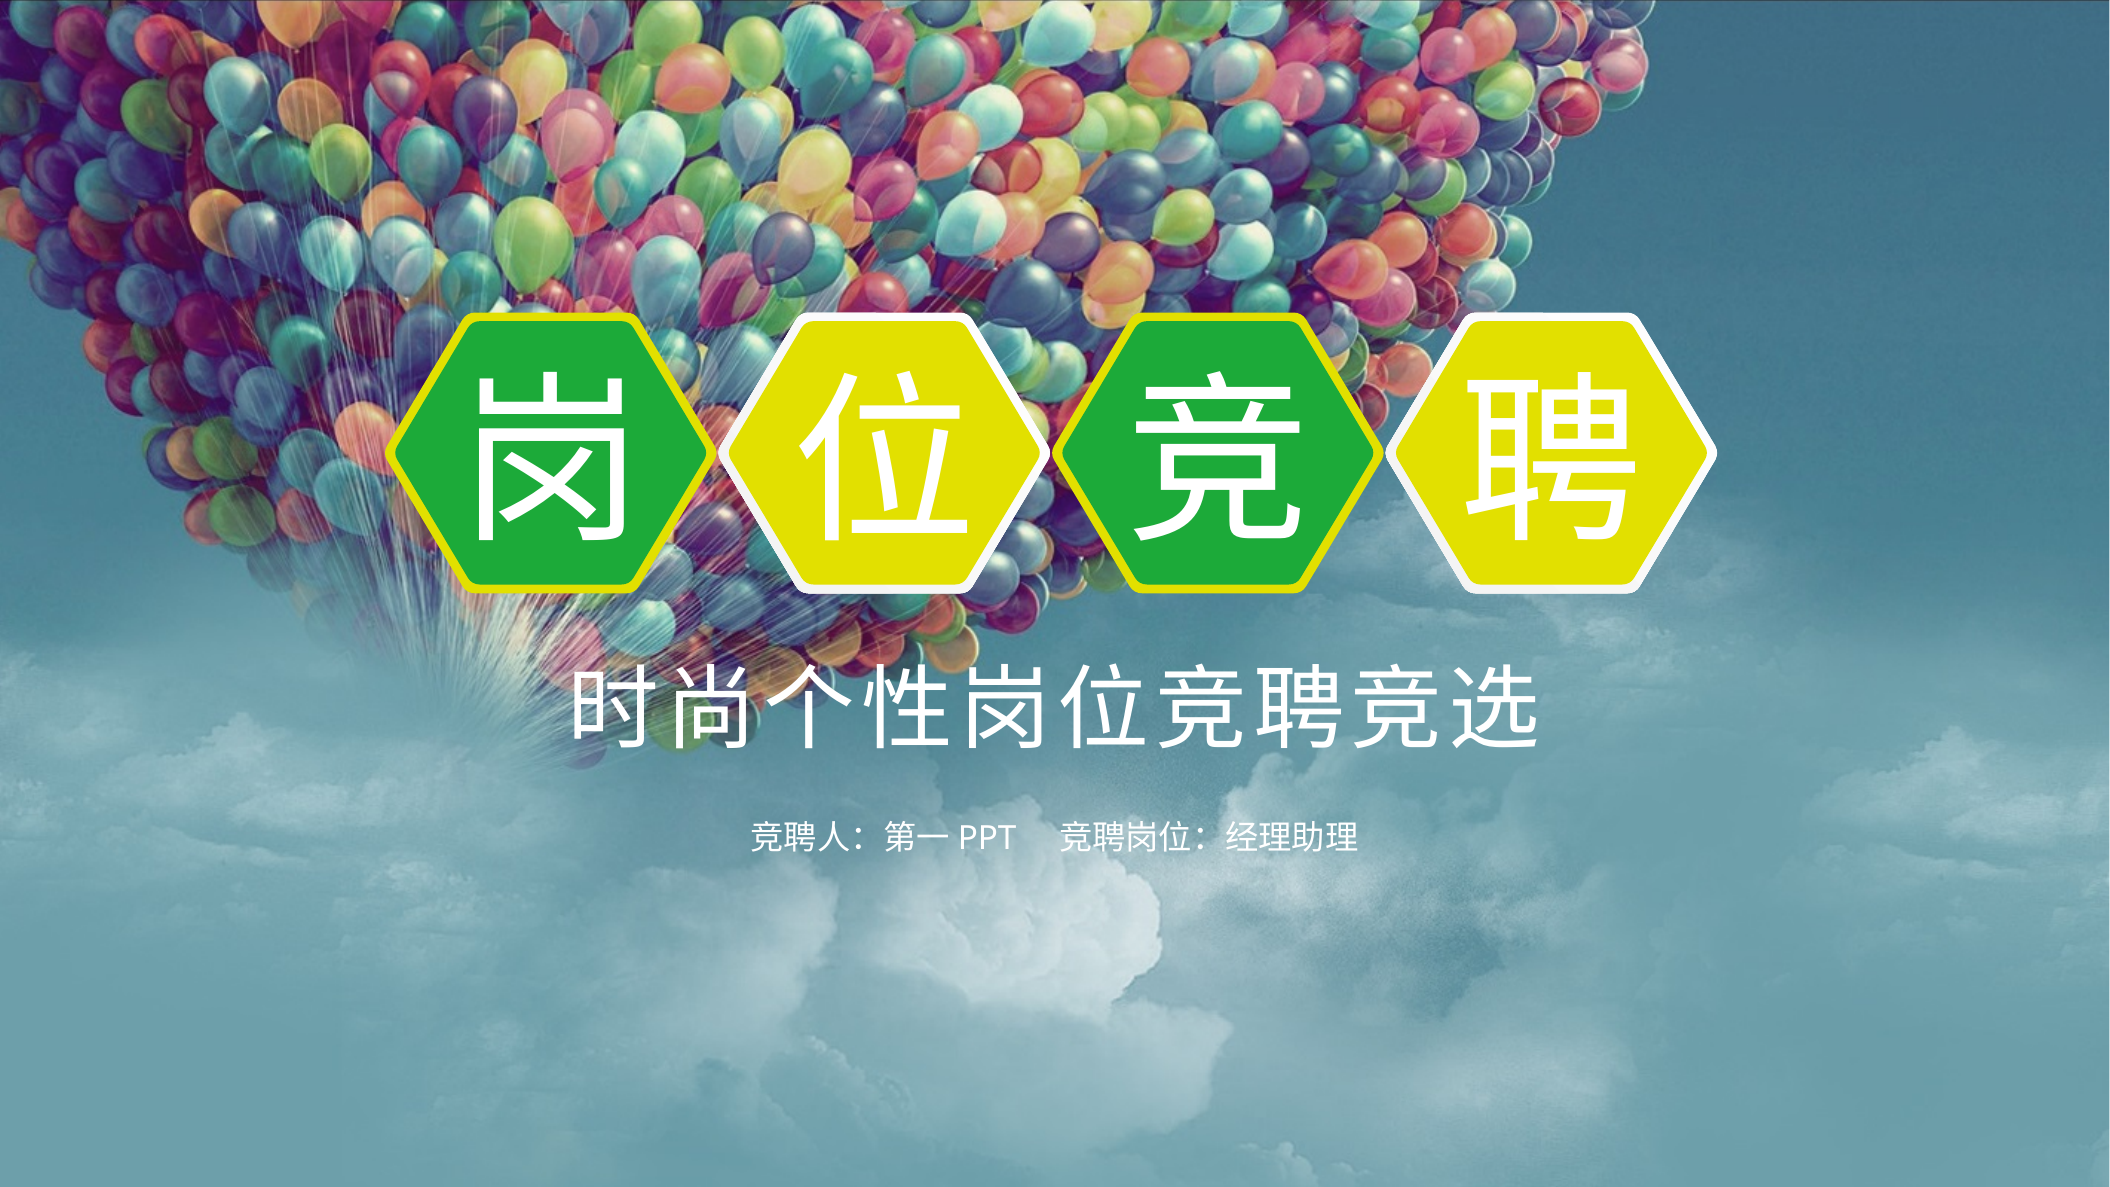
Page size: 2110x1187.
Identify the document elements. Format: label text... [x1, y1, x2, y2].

text_box 竞聘人：第一PPT 竞聘岗位：经理助理 [679, 808, 1430, 864]
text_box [384, 312, 717, 594]
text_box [1384, 312, 1718, 594]
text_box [717, 312, 1051, 594]
text_box 时尚个性岗位竞聘竞选 [397, 642, 1712, 768]
text_box [0, 0, 2110, 1187]
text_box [1051, 312, 1384, 594]
